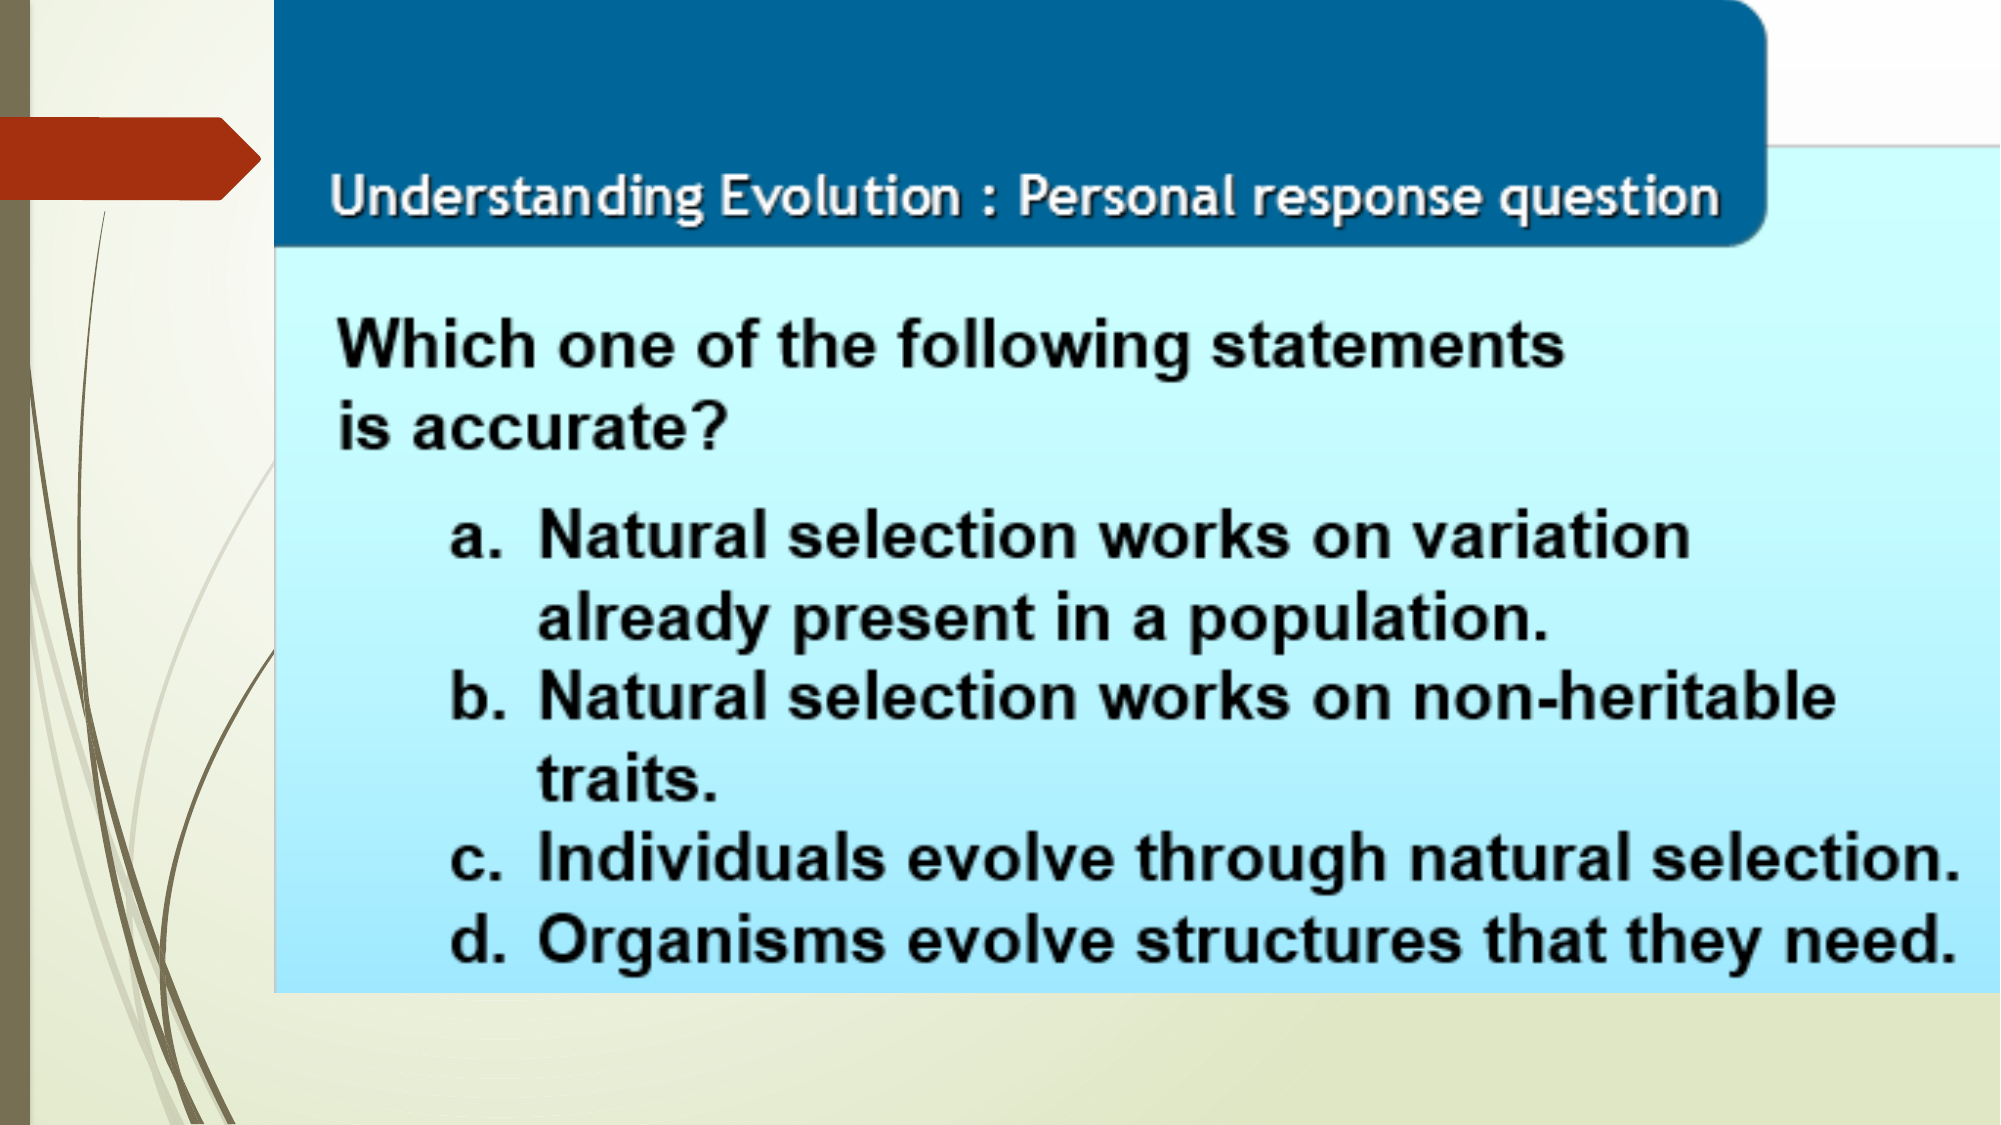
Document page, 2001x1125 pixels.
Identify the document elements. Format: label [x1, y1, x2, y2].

picture [596, 174, 704, 227]
picture [862, 174, 897, 216]
picture [1498, 185, 1530, 227]
picture [815, 174, 858, 216]
picture [1223, 174, 1237, 216]
picture [1161, 185, 1220, 216]
picture [1533, 174, 1720, 216]
picture [369, 174, 560, 216]
picture [1275, 185, 1484, 227]
picture [1254, 185, 1276, 215]
picture [900, 185, 961, 216]
picture [274, 0, 2000, 993]
picture [1020, 174, 1158, 216]
picture [983, 185, 996, 195]
picture [563, 185, 592, 216]
picture [982, 206, 996, 216]
picture [331, 174, 364, 216]
picture [721, 174, 751, 216]
picture [751, 185, 812, 216]
